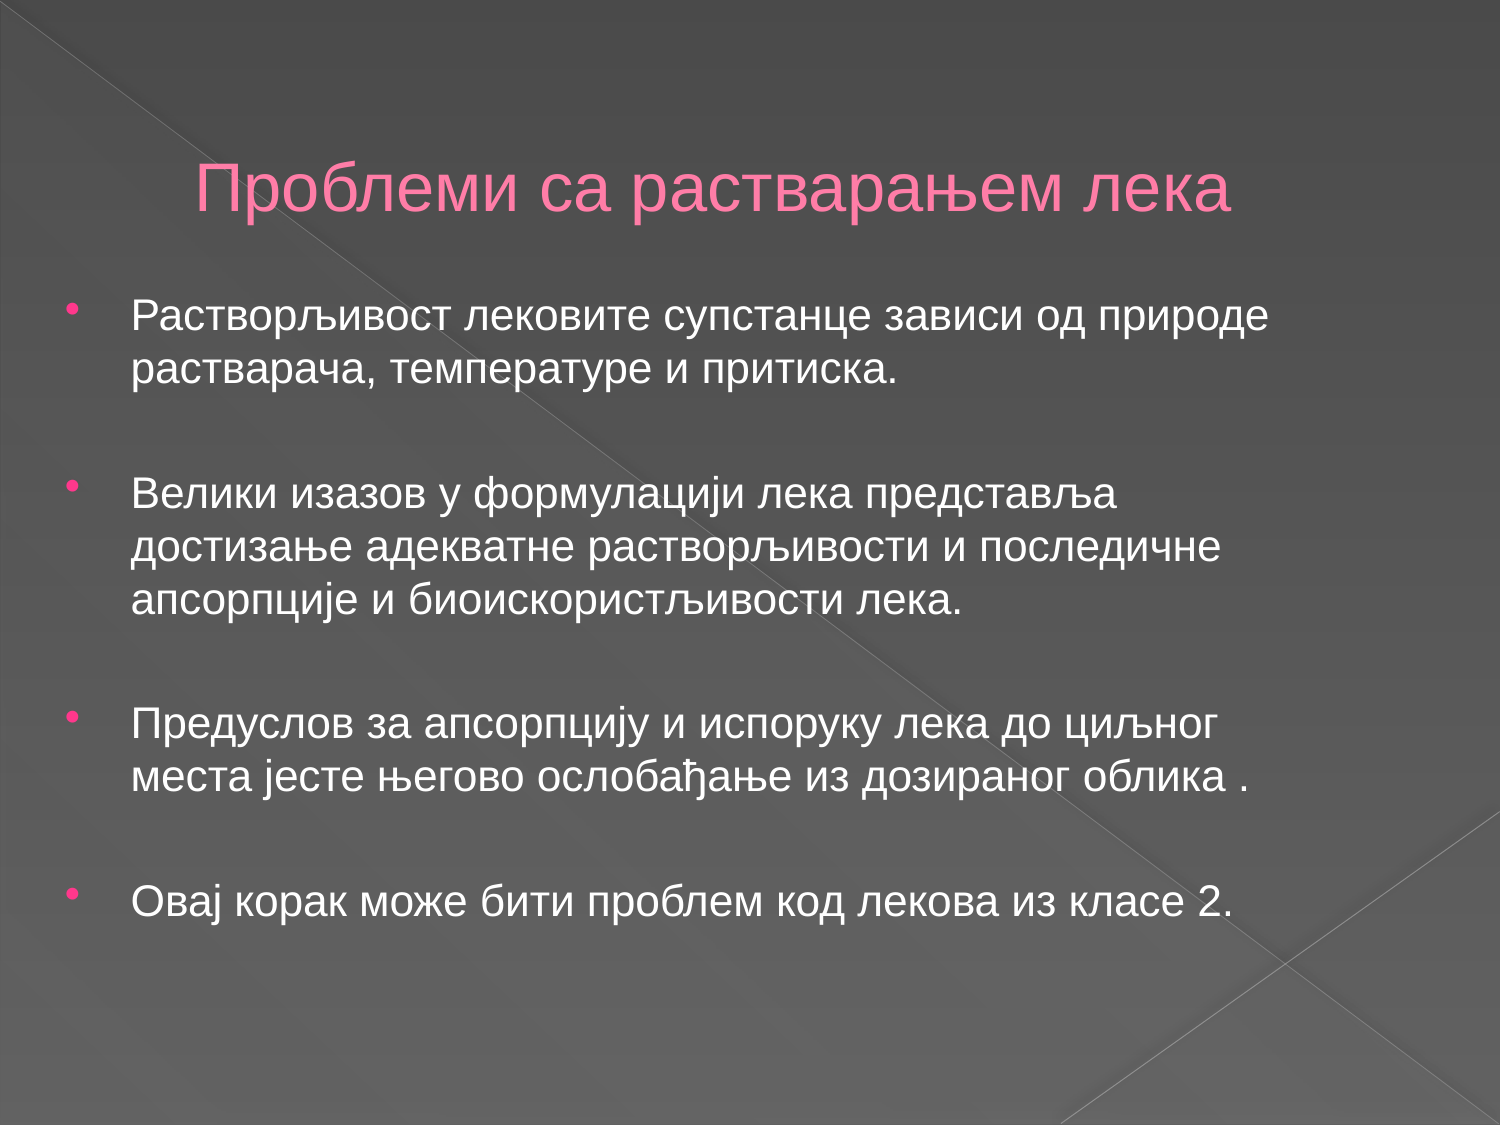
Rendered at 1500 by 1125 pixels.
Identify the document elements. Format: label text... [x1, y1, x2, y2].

list Растворљивост лековите супстанце зависи од природе растварача, температуре и притиска. Велики изазов у формулацији лека представља достизање адекватне растворљивости и последичне апсорпције и биоискористљивости лека. Предуслов за апсорпцију и испоруку лека до циљног места јесте његово ослобађање из дозираног облика . Овај корак може бити проблем код лекова из класе 2. [41, 278, 1341, 943]
text_box Проблеми са растварањем лека [99, 68, 1450, 299]
